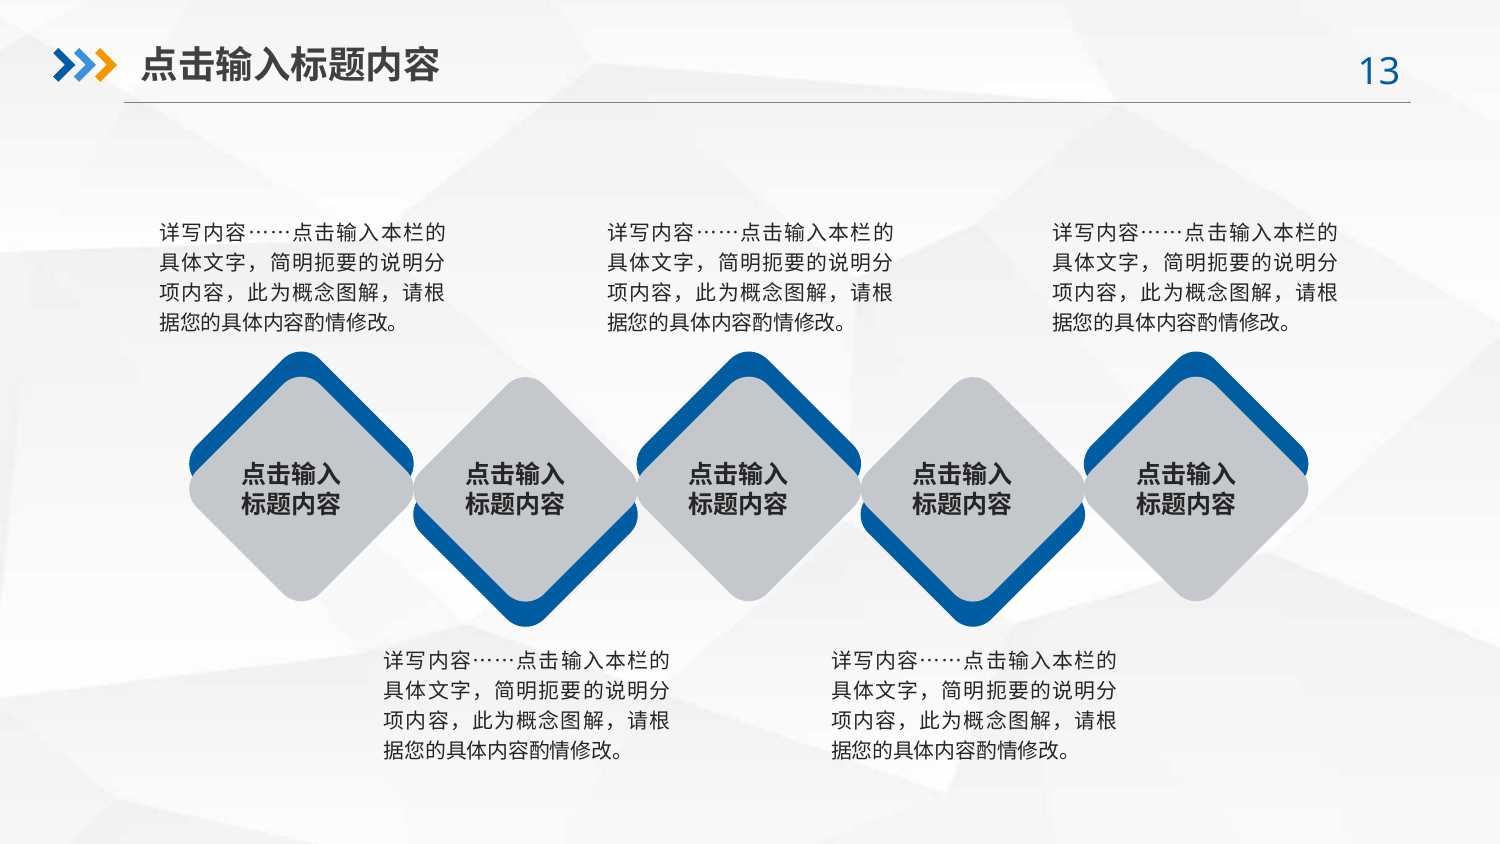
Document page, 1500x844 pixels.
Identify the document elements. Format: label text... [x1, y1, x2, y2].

text_box 详写内容……点击输入本栏的具体文字，简明扼要的说明分项内容，此为概念图解，请根据您的具体内容酌情修改。 [1052, 214, 1339, 335]
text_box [661, 376, 837, 577]
text_box 详写内容……点击输入本栏的具体文字，简明扼要的说明分项内容，此为概念图解，请根据您的具体内容酌情修改。 [830, 643, 1118, 764]
text_box 点击输入标题内容 [140, 32, 491, 95]
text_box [885, 402, 1061, 602]
text_box 详写内容……点击输入本栏的具体文字，简明扼要的说明分项内容，此为概念图解，请根据您的具体内容酌情修改。 [383, 643, 671, 764]
text_box 详写内容……点击输入本栏的具体文字，简明扼要的说明分项内容，此为概念图解，请根据您的具体内容酌情修改。 [607, 214, 894, 335]
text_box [438, 402, 613, 602]
picture [0, 0, 1500, 844]
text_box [1108, 376, 1284, 577]
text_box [214, 376, 389, 577]
text_box 详写内容……点击输入本栏的具体文字，简明扼要的说明分项内容，此为概念图解，请根据您的具体内容酌情修改。 [159, 214, 446, 335]
